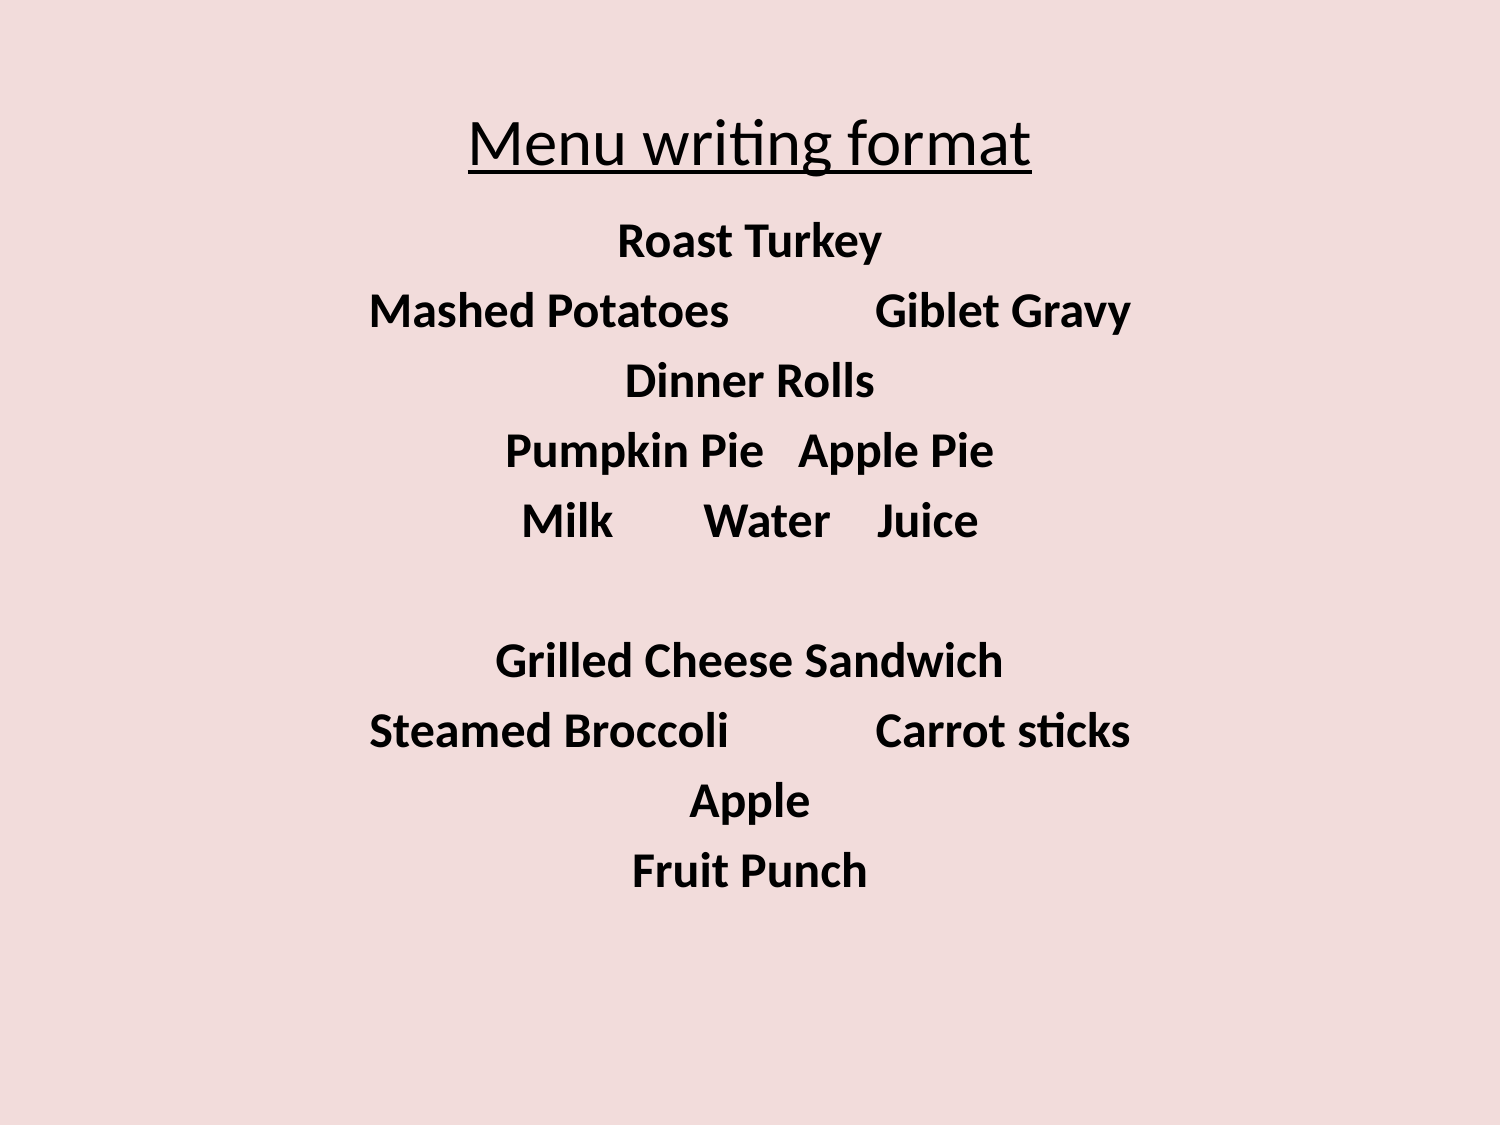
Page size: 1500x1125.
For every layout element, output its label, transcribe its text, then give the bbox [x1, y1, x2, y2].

list Roast Turkey Mashed Potatoes Giblet Gravy Dinner Rolls Pumpkin Pie Apple Pie Milk Water Juice Grilled Cheese Sandwich Steamed Broccoli Carrot sticks Apple Fruit Punch [75, 200, 1425, 1005]
title Menu writing format [75, 45, 1425, 200]
